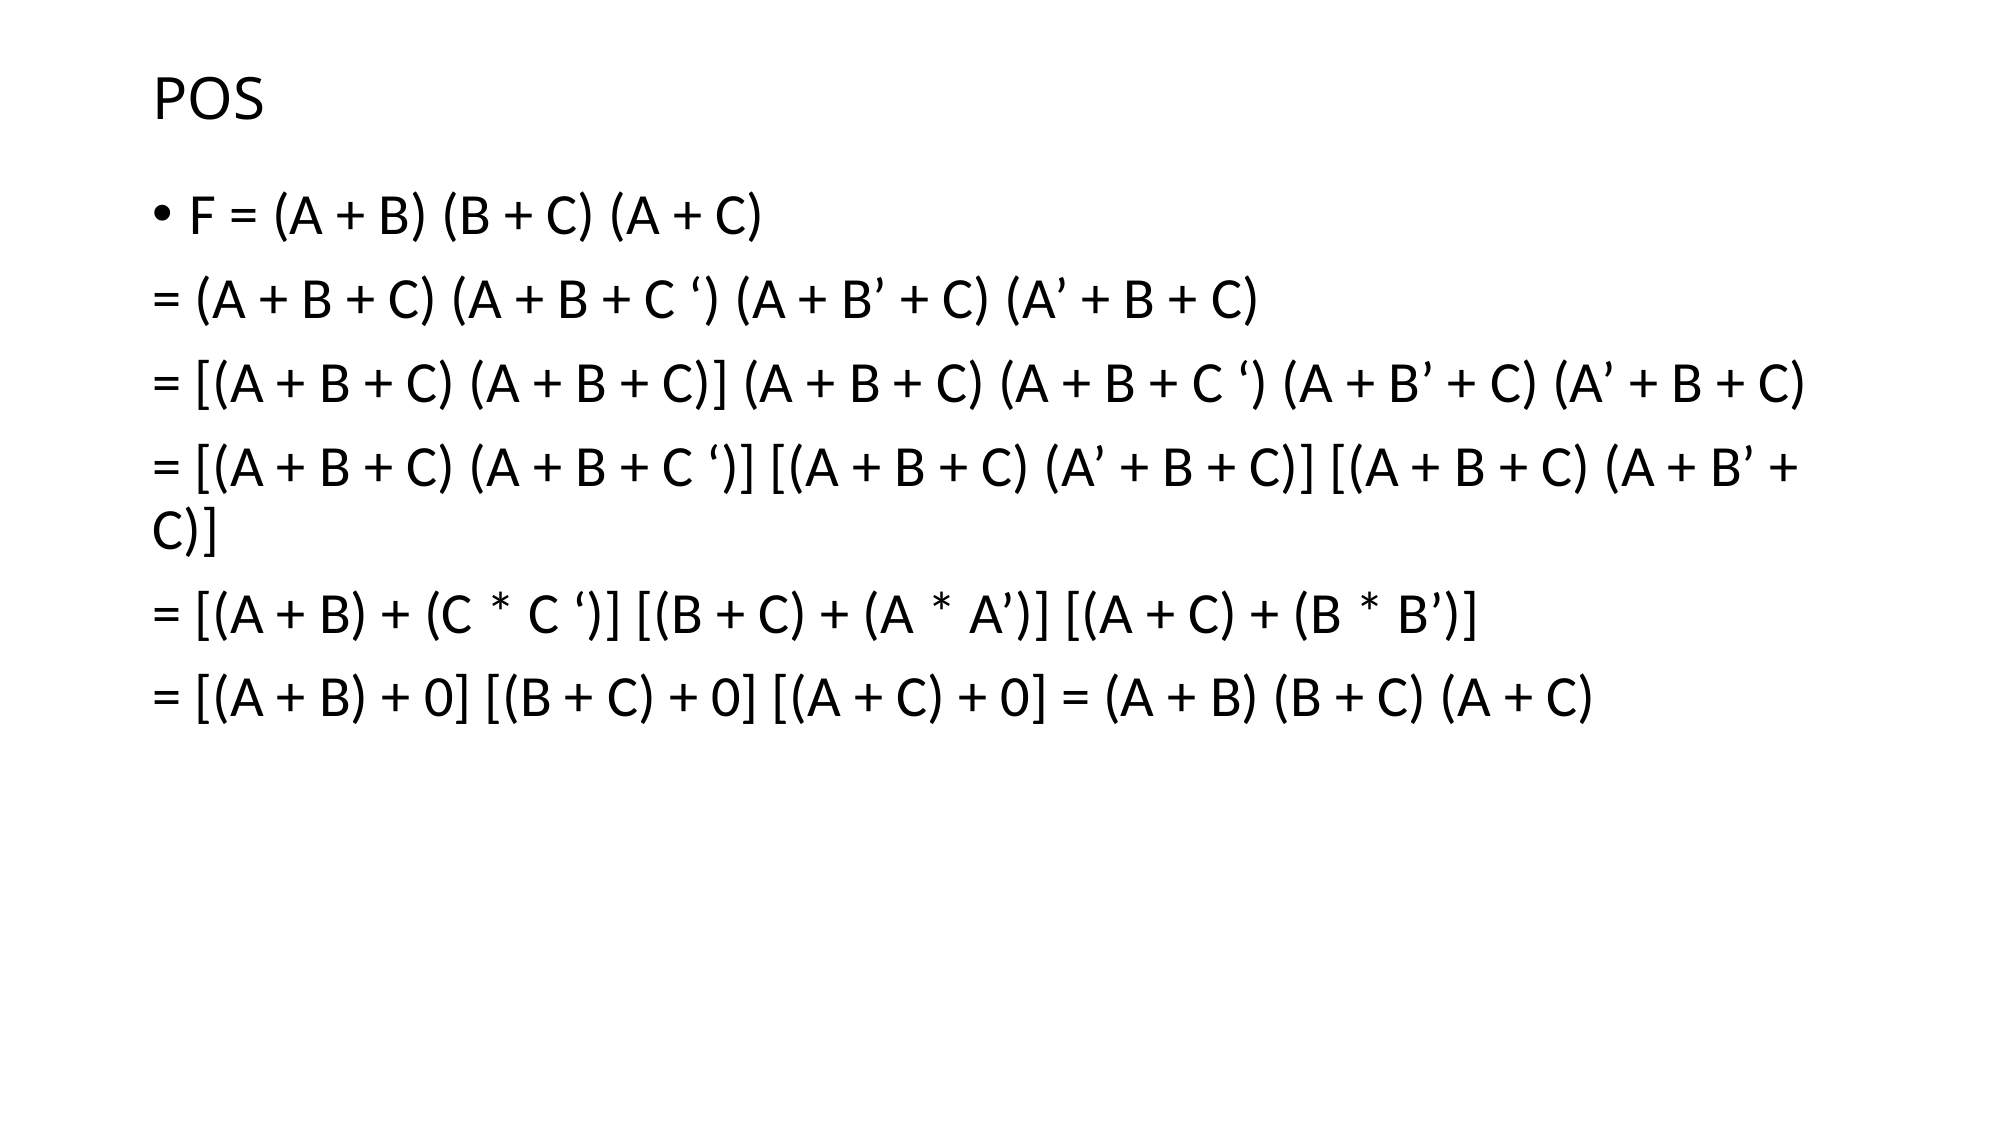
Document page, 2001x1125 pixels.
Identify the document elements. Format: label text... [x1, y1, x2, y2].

title POS [137, 59, 1863, 141]
list F = (A + B) (B + C) (A + C) = (A + B + C) (A + B + C ‘) (A + B’ + C) (A’ + B + C) = [(A + B + C) (A + B + C)] (A + B + C) (A + B + C ‘) (A + B’ + C) (A’ + B + C) = [(A + B + C) (A + B + C ‘)] [(A + B + C) (A’ + B + C)] [(A + B + C) (A + B’ + C)] = [(A + B) + (C * C ‘)] [(B + C) + (A * A’)] [(A + C) + (B * B’)] = [(A + B) + 0] [(B + C) + 0] [(A + C) + 0] = (A + B) (B + C) (A + C) [137, 177, 1863, 1014]
